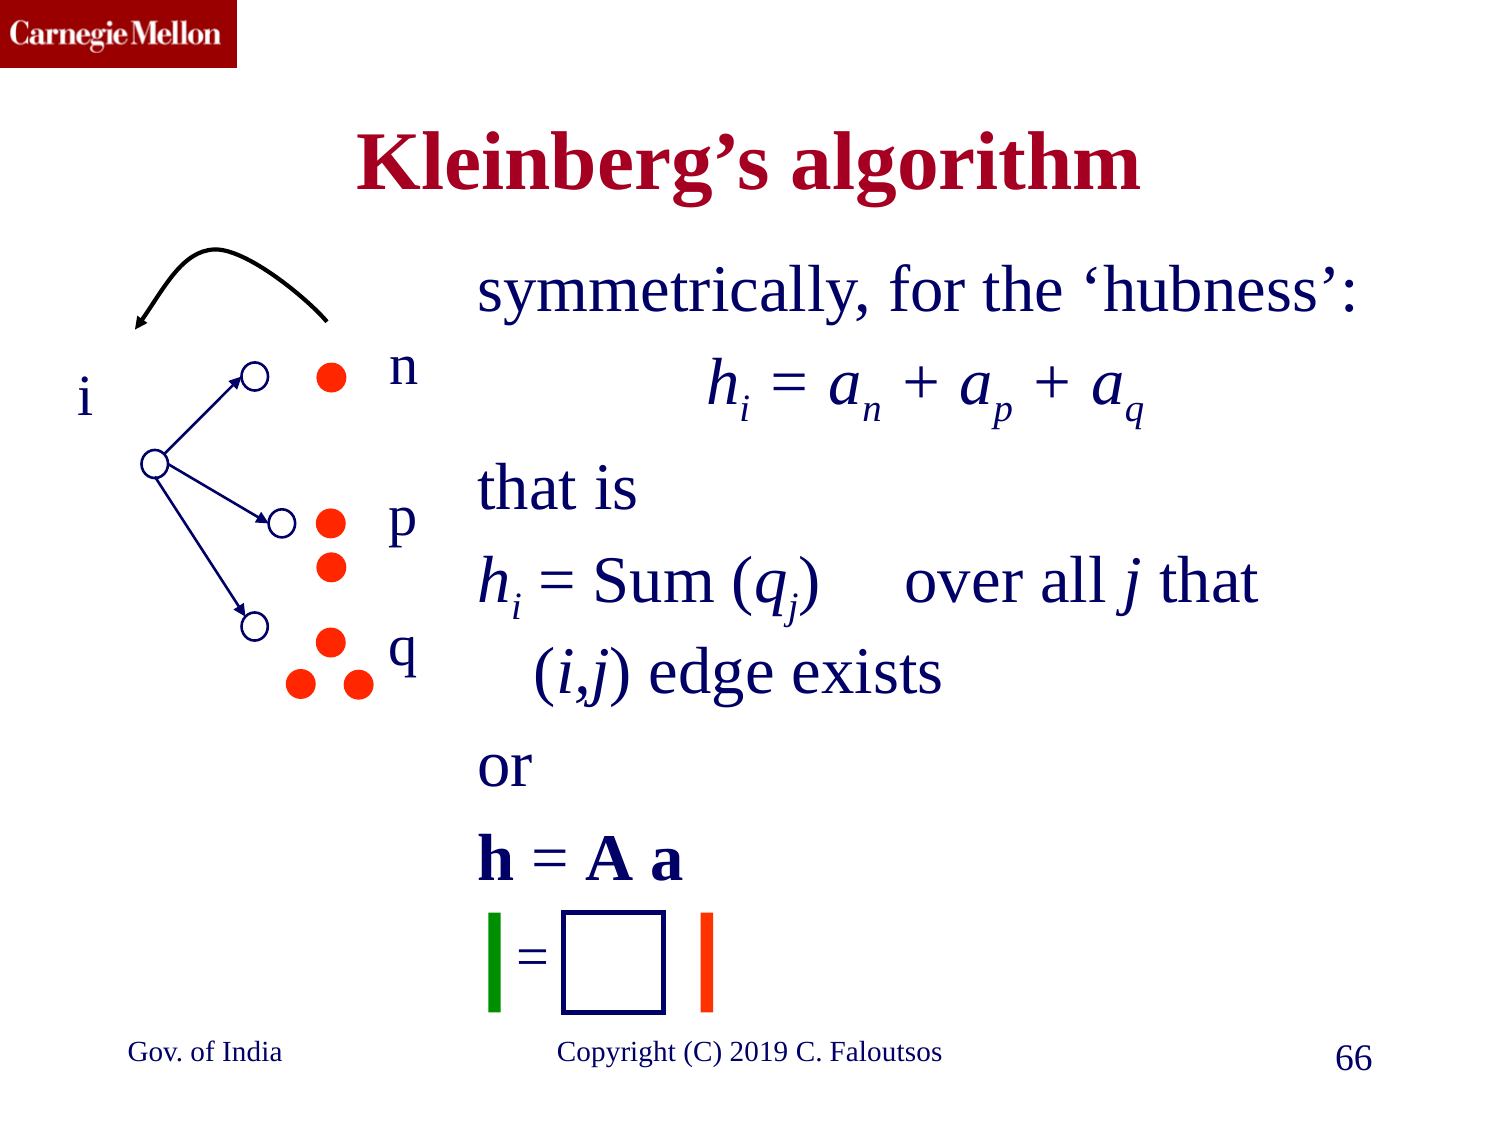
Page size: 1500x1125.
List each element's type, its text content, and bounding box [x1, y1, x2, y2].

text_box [488, 910, 714, 1013]
text_box [135, 249, 328, 330]
text_box [315, 508, 346, 539]
text_box p [373, 470, 433, 555]
text_box [316, 362, 347, 393]
text_box [241, 612, 268, 641]
text_box q [373, 600, 433, 685]
text_box [316, 552, 347, 583]
text_box [241, 362, 269, 391]
list symmetrically, for the ‘hubness’: hi = an + ap + aq that is hi = Sum (qj) over all j that (i,j) edge exists or h = A a [462, 237, 1388, 1001]
text_box [141, 449, 167, 478]
text_box [315, 627, 346, 658]
title Kleinberg’s algorithm [112, 99, 1388, 213]
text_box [163, 376, 241, 453]
text_box [343, 669, 374, 700]
text_box i [62, 350, 109, 435]
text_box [169, 463, 268, 524]
text_box n [374, 318, 434, 404]
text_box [154, 479, 246, 616]
slide_number 66 [1074, 1024, 1388, 1101]
footer Copyright (C) 2019 C. Faloutsos [512, 1024, 988, 1101]
picture [0, 0, 237, 68]
text_box [285, 668, 316, 699]
slide_number Gov. of India [112, 1024, 426, 1101]
text_box [269, 509, 296, 538]
